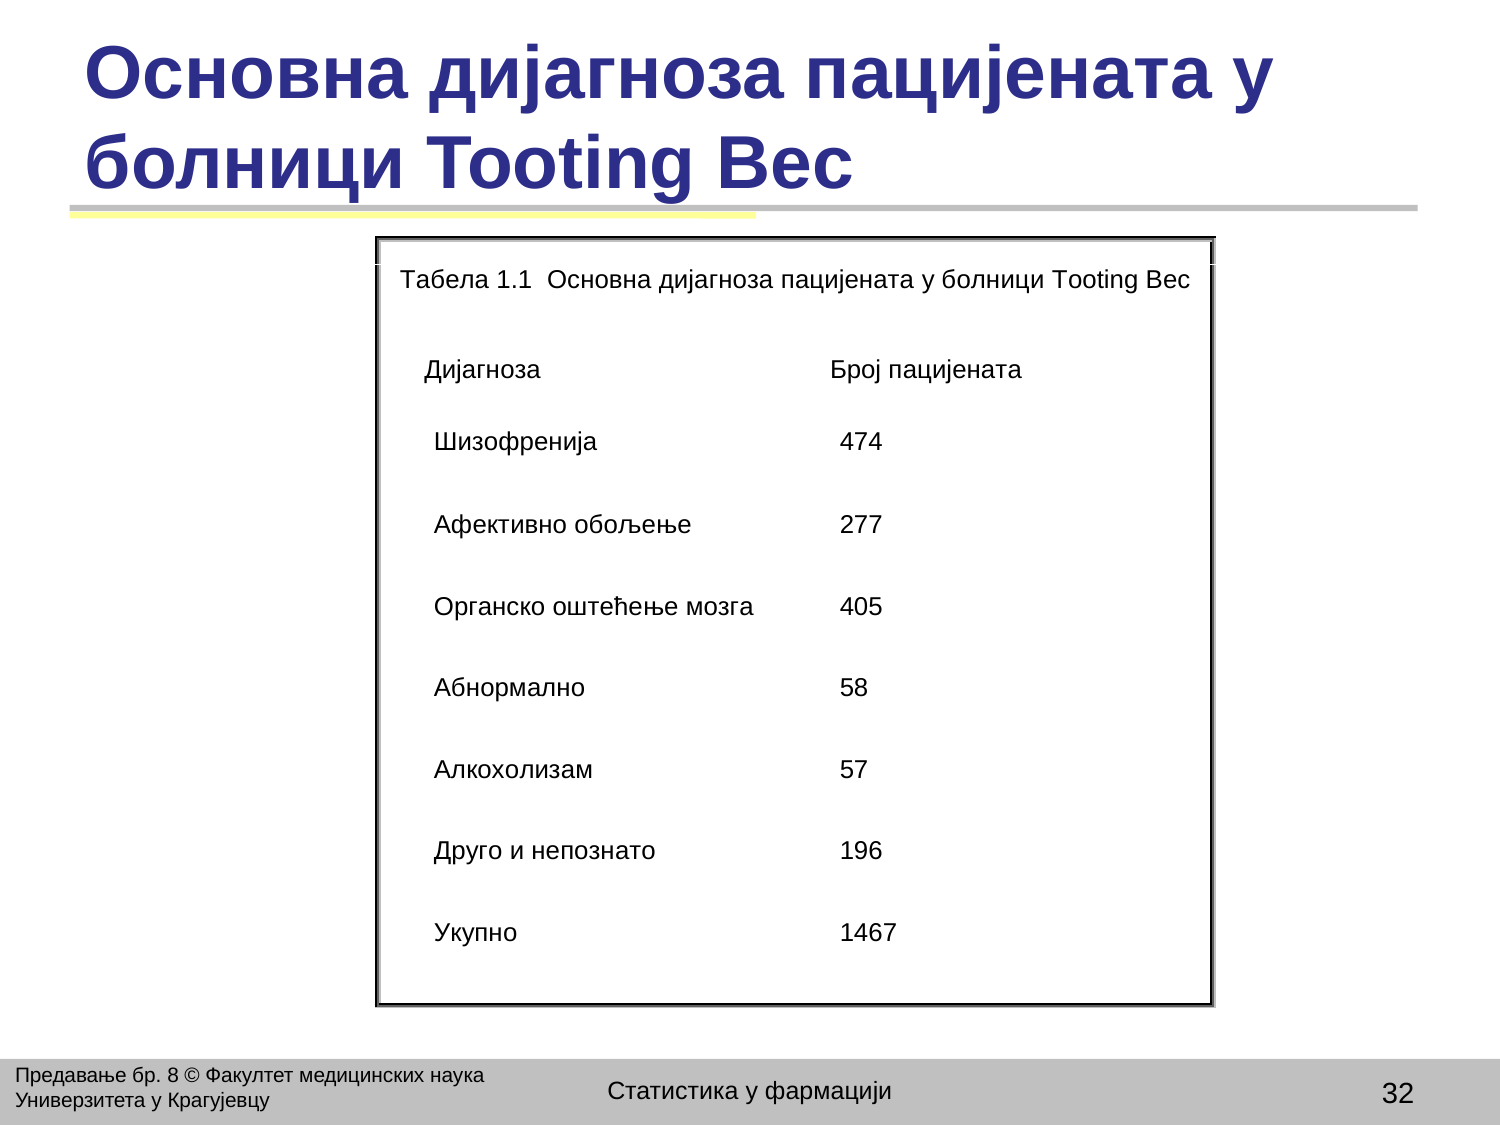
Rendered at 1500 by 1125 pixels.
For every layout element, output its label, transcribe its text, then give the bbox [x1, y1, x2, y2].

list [171, 236, 1418, 1055]
title Основна дијагноза пацијената у болници Tooting Bec [69, 19, 1426, 208]
slide_number Предавање бр. 8 © Факултет медицинских наука Универзитета у Крагујевцу [0, 1053, 631, 1108]
slide_number 32 [1079, 1066, 1430, 1125]
footer Статистика у фармацији [512, 1066, 988, 1125]
